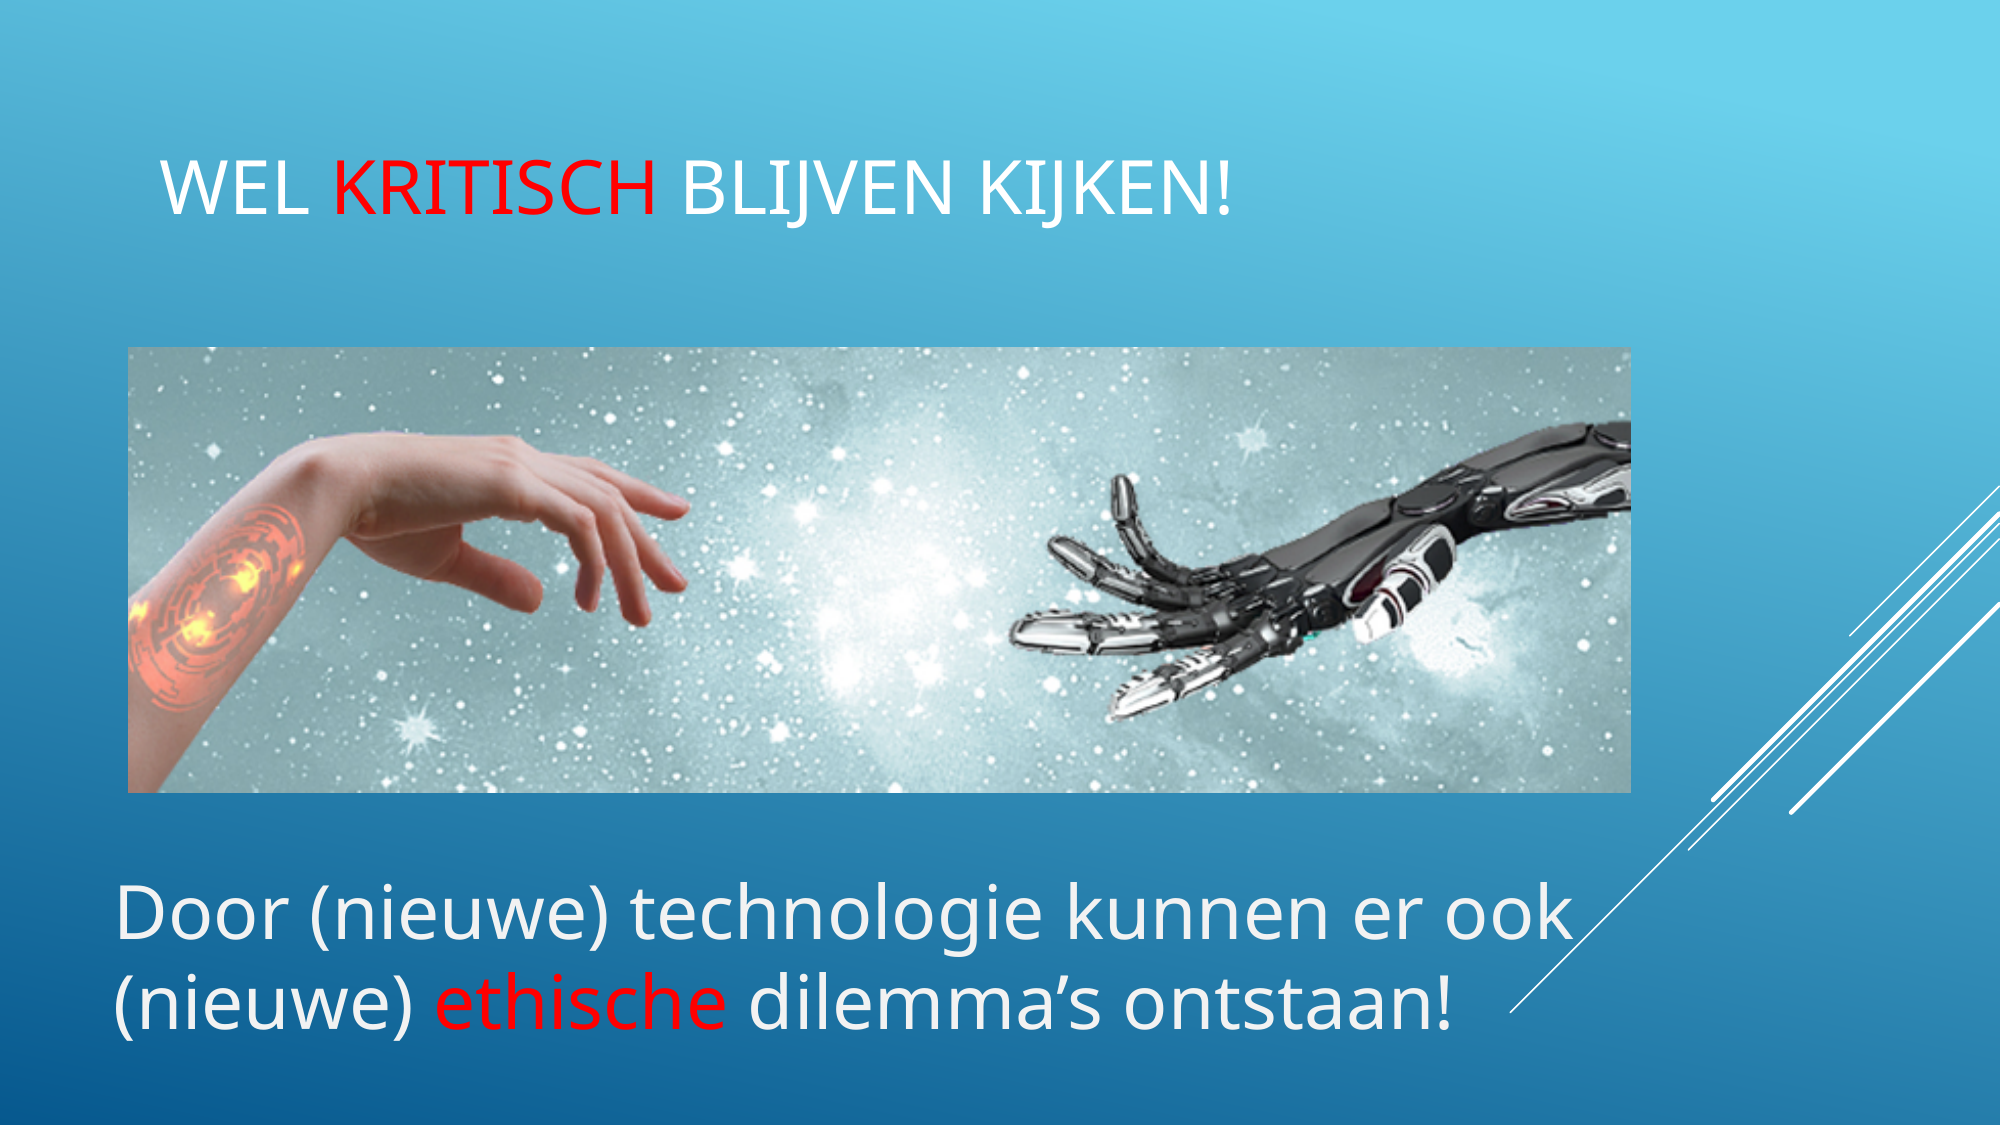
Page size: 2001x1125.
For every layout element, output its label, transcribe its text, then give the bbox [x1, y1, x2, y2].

title Wel kritisch blijven kijken! [144, 61, 1545, 309]
list Door (nieuwe) technologie kunnen er ook (nieuwe) ethische dilemma’s ontstaan! [98, 831, 1824, 1078]
picture [128, 346, 1632, 793]
